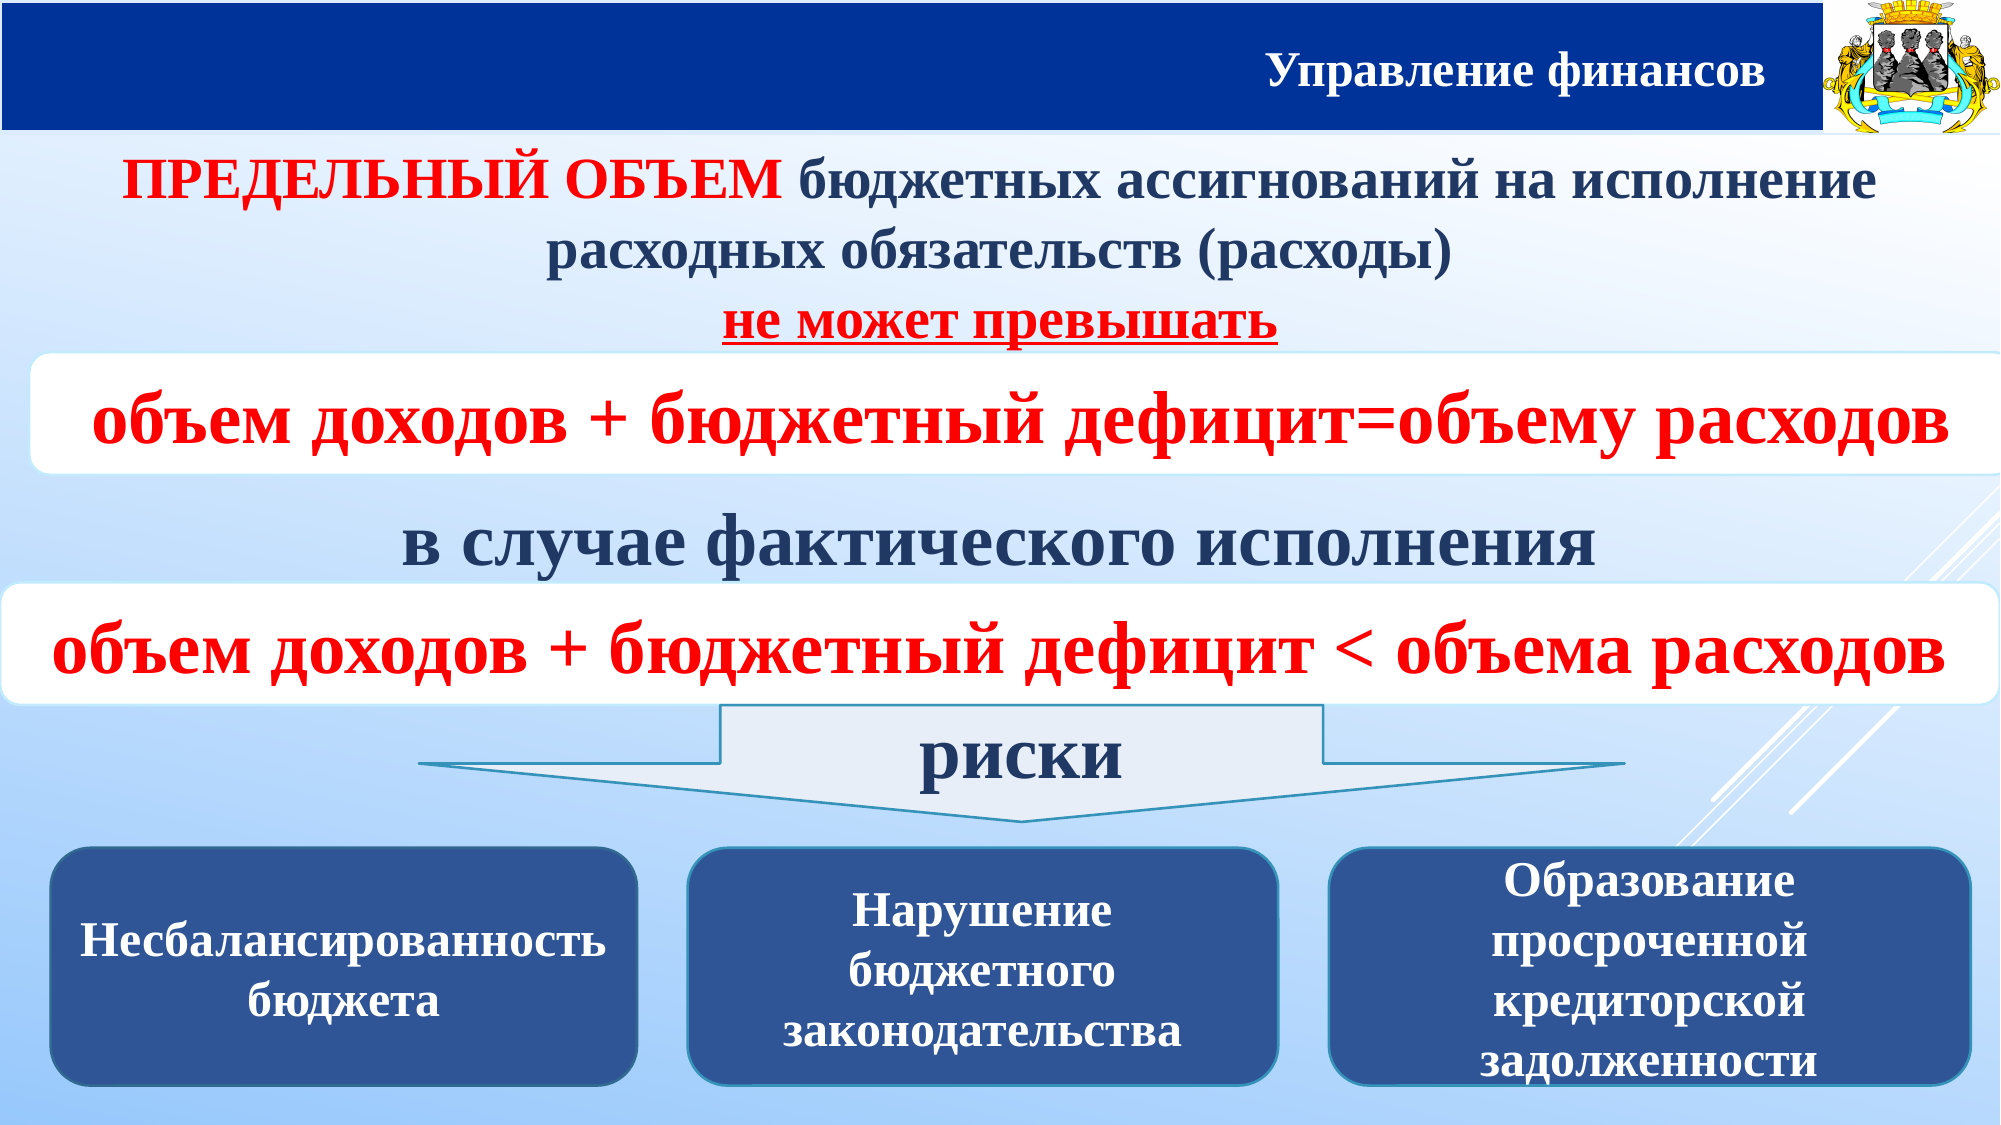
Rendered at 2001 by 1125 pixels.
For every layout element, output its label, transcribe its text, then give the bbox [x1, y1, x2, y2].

text_box объем доходов + бюджетный дефицит < объема расходов [0, 580, 2000, 707]
text_box ПРЕДЕЛЬНЫЙ ОБЪЕМ бюджетных ассигнований на исполнение расходных обязательств (расходы) не может превышать в случае фактического исполнения [0, 132, 2000, 593]
text_box Образование просроченной кредиторской задолженности [1327, 846, 1973, 1087]
text_box объем доходов + бюджетный дефицит=объему расходов [27, 350, 2000, 477]
text_box Управление финансов [0, 0, 1823, 132]
text_box риски [417, 703, 1626, 824]
text_box Нарушение бюджетного законодательства [686, 846, 1280, 1087]
text_box ПРЕДЕЛЬНЫЙ ОБЪЕМ бюджетных ассигнований на исполнение расходных обязательств (расходы) не может превышать в случае фактического исполнения [0, 695, 2000, 1125]
text_box Несбалансированность бюджета [49, 846, 639, 1087]
picture [1823, 0, 2000, 134]
